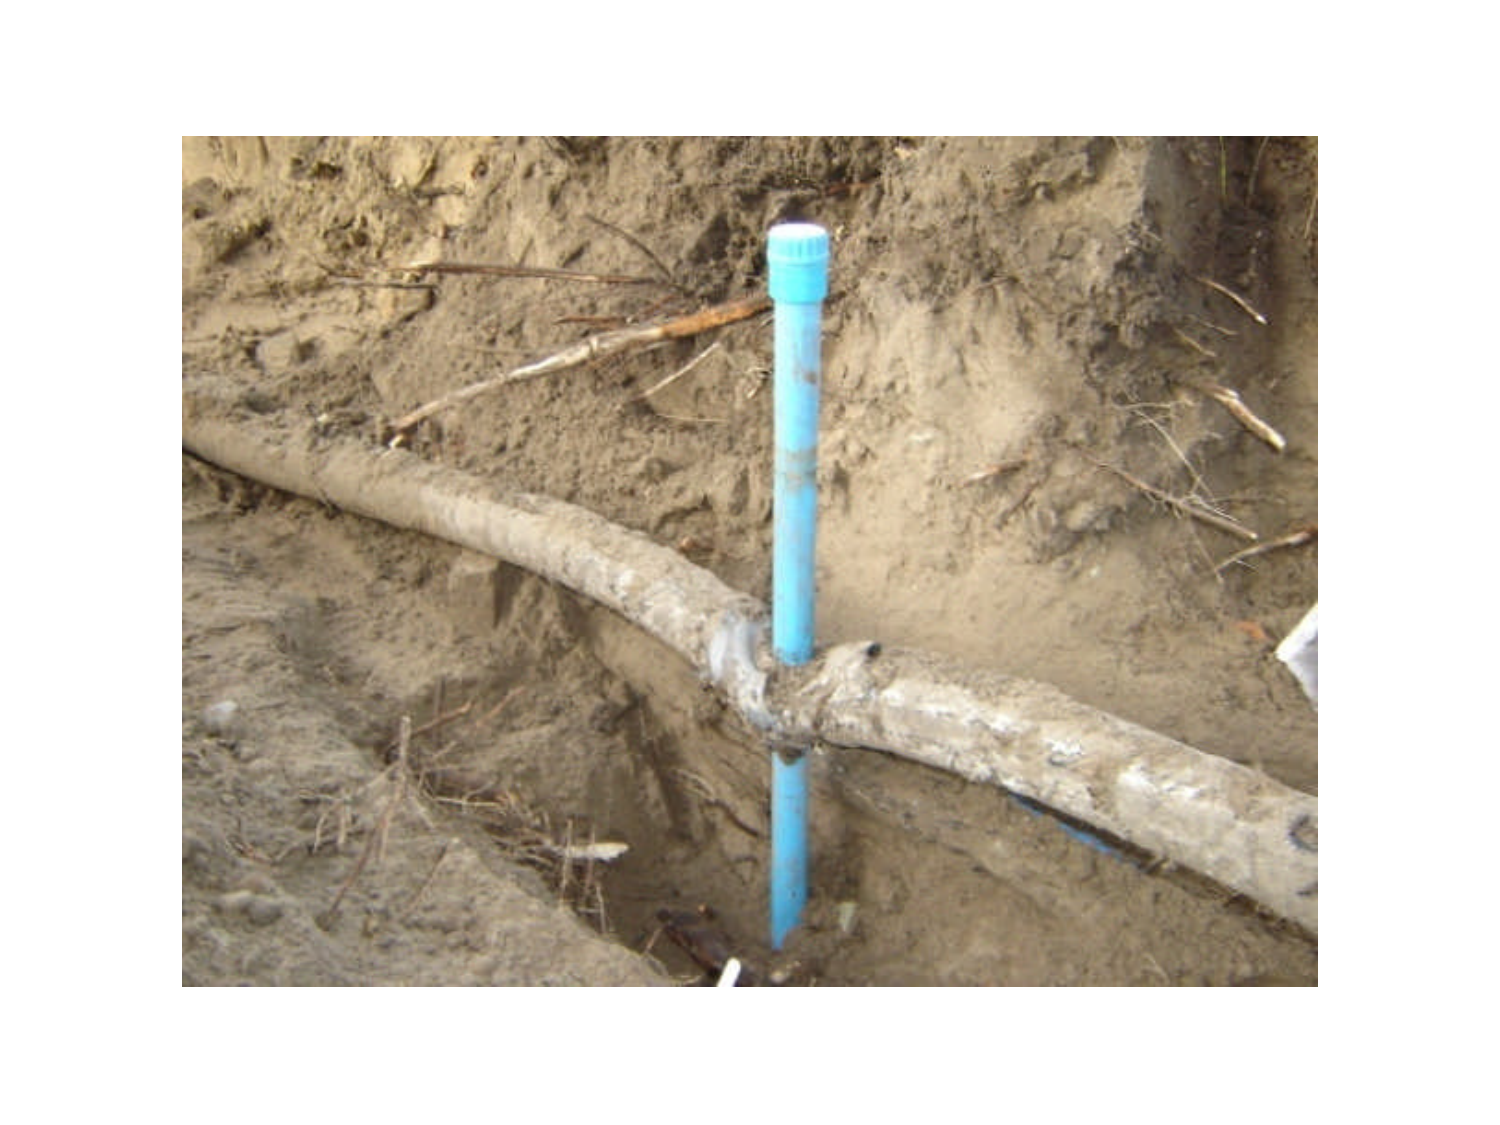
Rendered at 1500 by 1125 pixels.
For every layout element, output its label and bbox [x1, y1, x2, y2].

picture [182, 136, 1318, 987]
